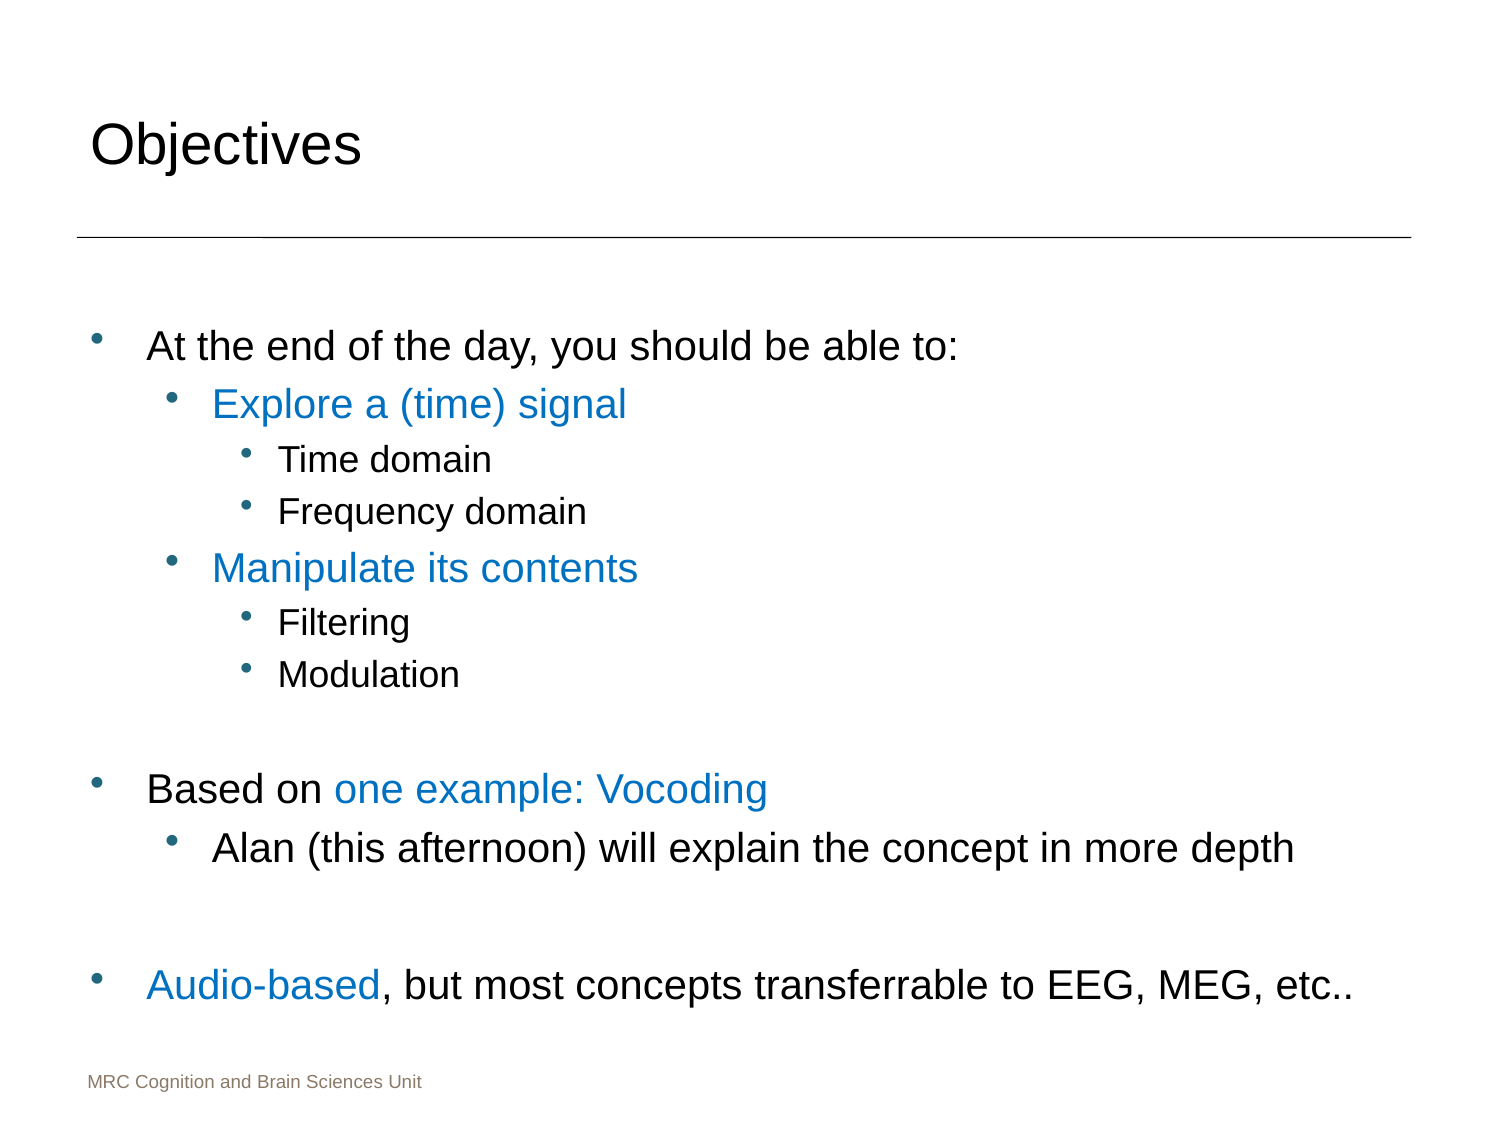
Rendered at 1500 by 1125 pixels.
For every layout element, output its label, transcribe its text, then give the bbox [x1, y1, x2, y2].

title Objectives [74, 74, 1413, 209]
list At the end of the day, you should be able to: Explore a (time) signal Time domain Frequency domain Manipulate its contents Filtering Modulation Based on one example: Vocoding Alan (this afternoon) will explain the concept in more depth Audio-based, but most concepts transferrable to EEG, MEG, etc.. [74, 310, 1413, 1062]
